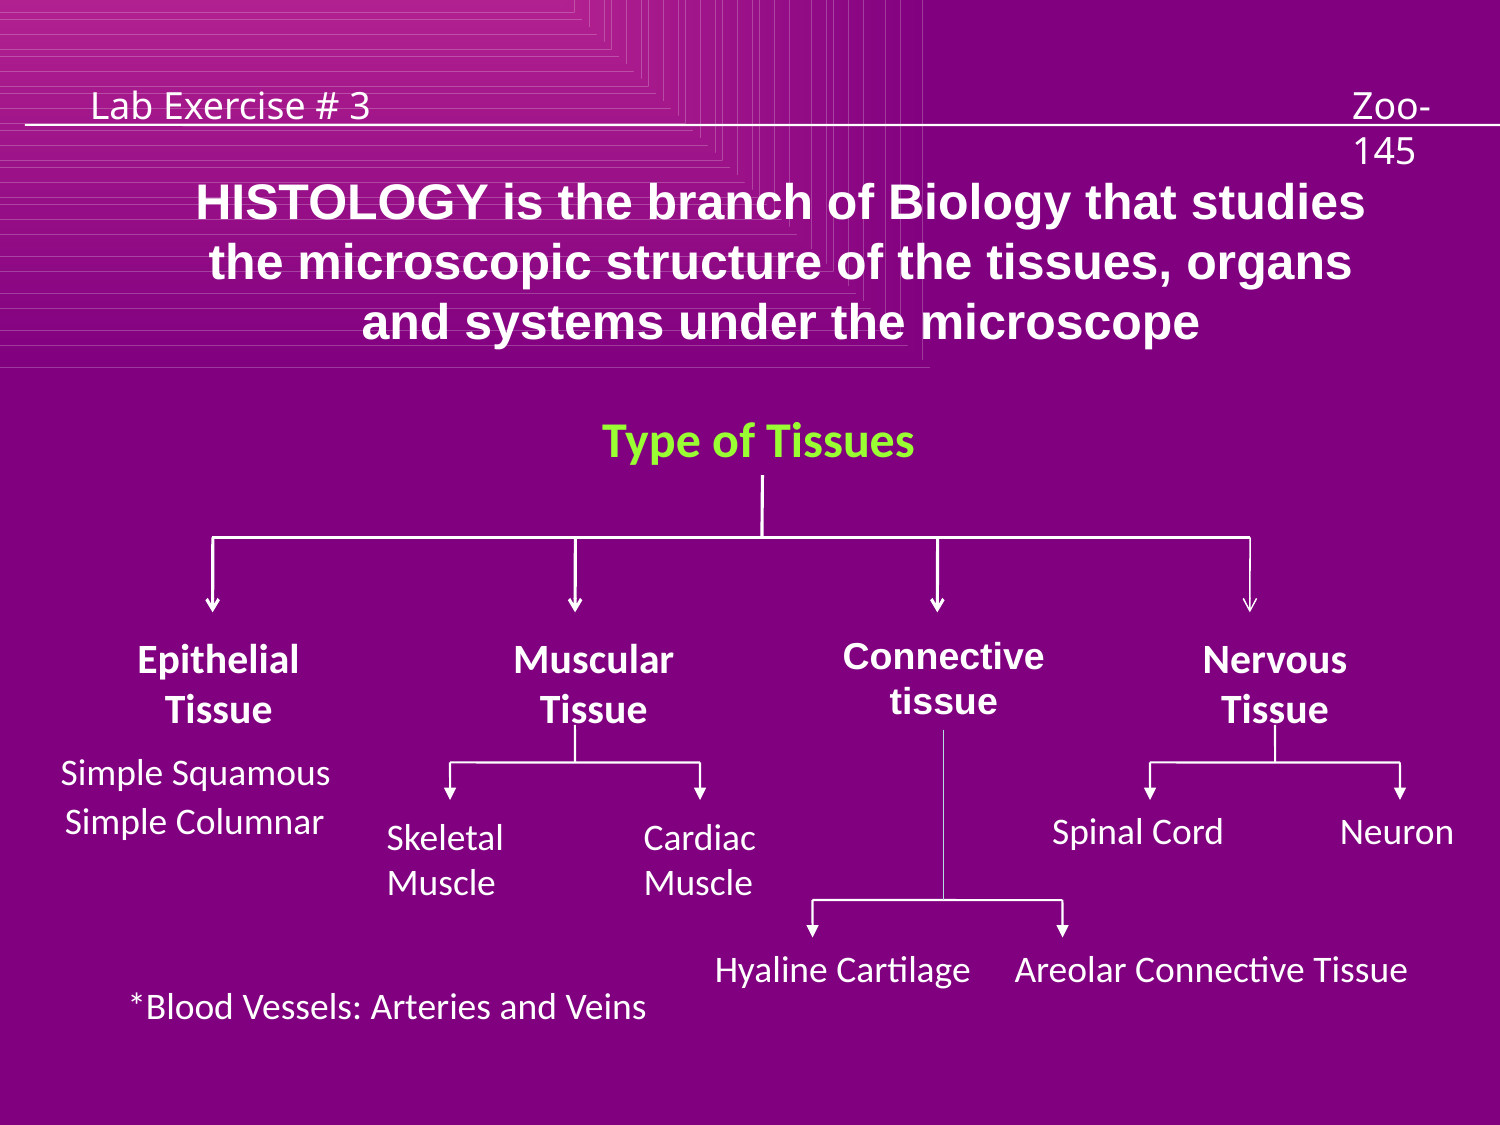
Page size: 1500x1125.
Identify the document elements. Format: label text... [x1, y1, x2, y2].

text_box [693, 762, 707, 800]
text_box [212, 474, 1251, 613]
text_box Spinal Cord [1037, 799, 1275, 860]
text_box [443, 762, 457, 800]
text_box Muscular Tissue [449, 624, 738, 740]
text_box Simple Columnar [50, 789, 375, 850]
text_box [24, 74, 1500, 136]
text_box Cardiac Muscle [628, 805, 867, 911]
text_box Neuron [1324, 799, 1500, 860]
text_box Skeletal Muscle [371, 805, 610, 911]
text_box Hyaline Cartilage [699, 937, 999, 998]
text_box Epithelial Tissue [99, 624, 338, 740]
text_box [1393, 762, 1407, 799]
text_box [1143, 762, 1157, 799]
text_box [806, 899, 819, 938]
text_box Simple Squamous [45, 740, 371, 800]
text_box Nervous Tissue [1137, 624, 1413, 740]
text_box Areolar Connective Tissue [999, 937, 1444, 998]
text_box *Blood Vessels: Arteries and Veins [112, 974, 738, 1035]
text_box [1056, 899, 1069, 937]
text_box Connective tissue [824, 624, 1063, 730]
text_box HISTOLOGY is the branch of Biology that studies the microscopic structure of the tissues, organs and systems under the microscope [149, 162, 1413, 358]
text_box Type of Tissues [587, 399, 963, 473]
